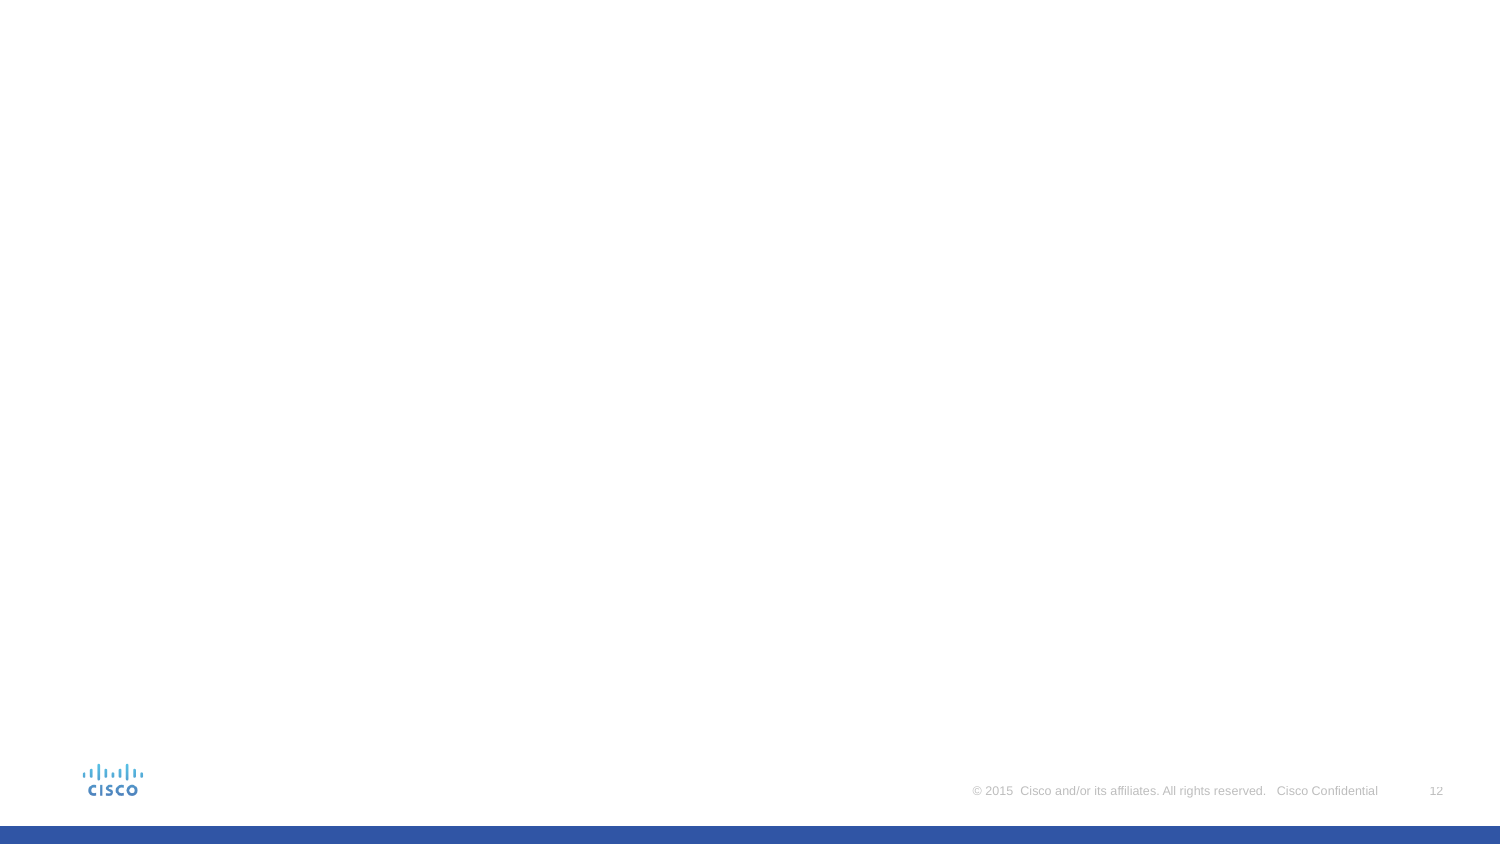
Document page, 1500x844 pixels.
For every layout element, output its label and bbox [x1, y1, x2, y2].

picture [77, 758, 149, 803]
